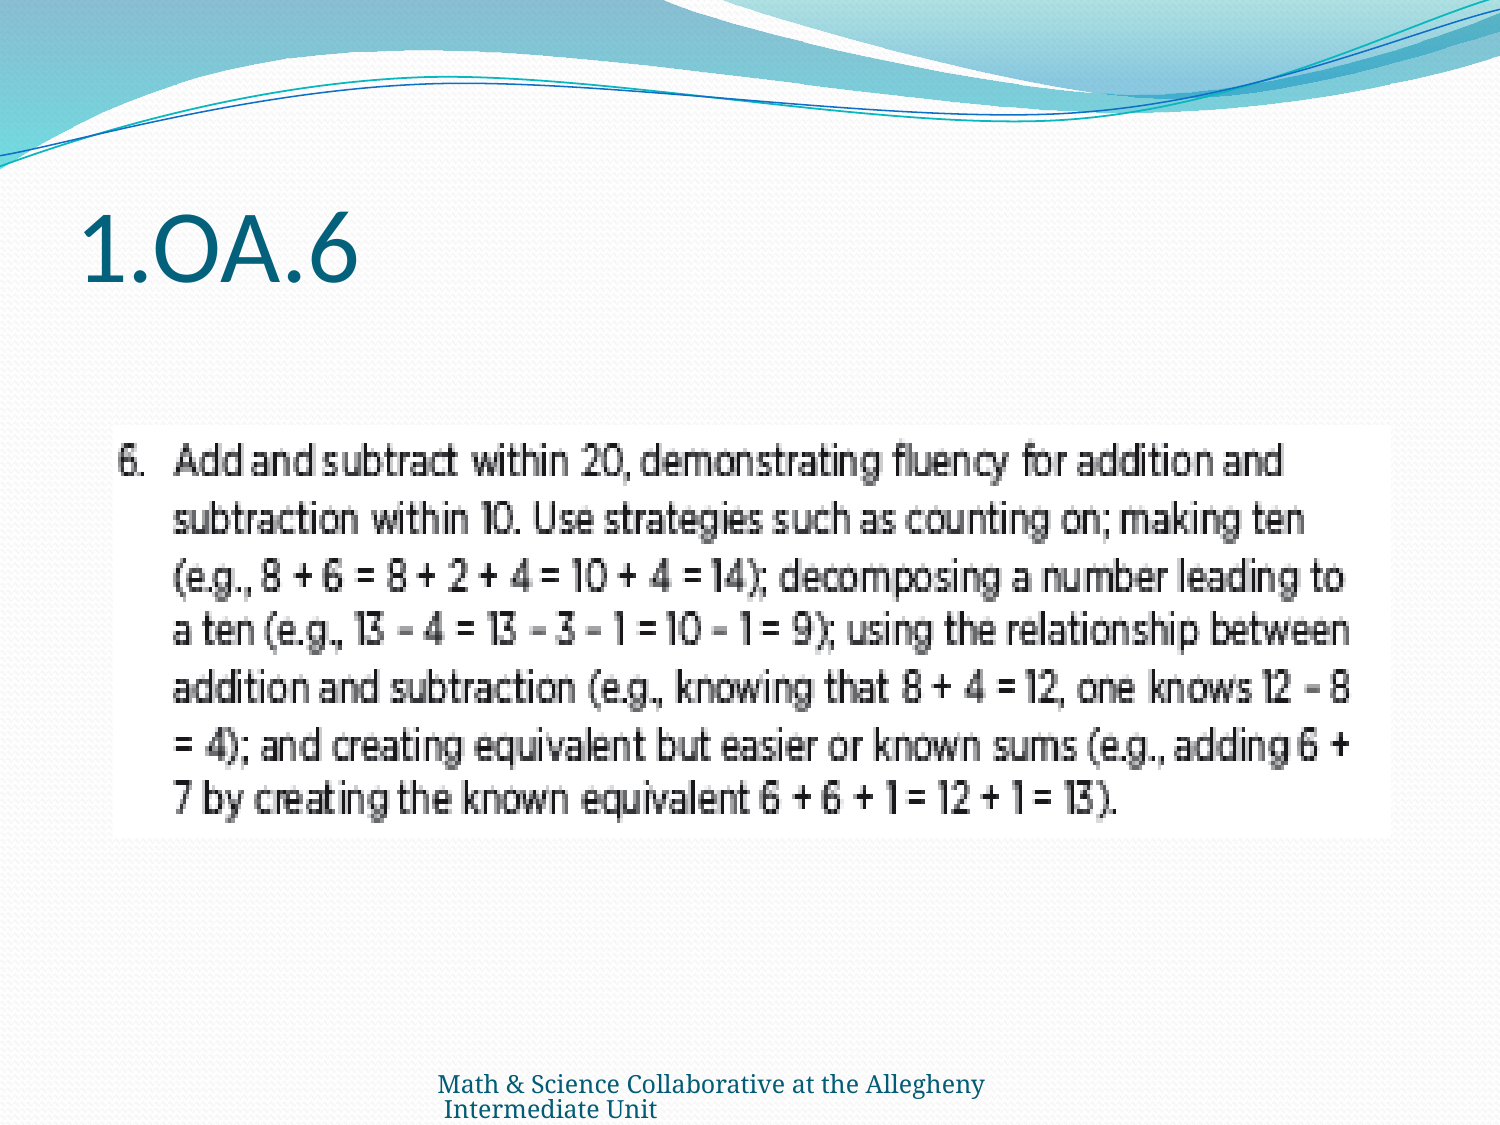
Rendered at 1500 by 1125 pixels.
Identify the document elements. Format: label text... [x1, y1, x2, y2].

footer Math & Science Collaborative at the Allegheny Intermediate Unit [437, 1042, 988, 1103]
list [112, 424, 1392, 838]
title 1.OA.6 [75, 115, 1425, 303]
